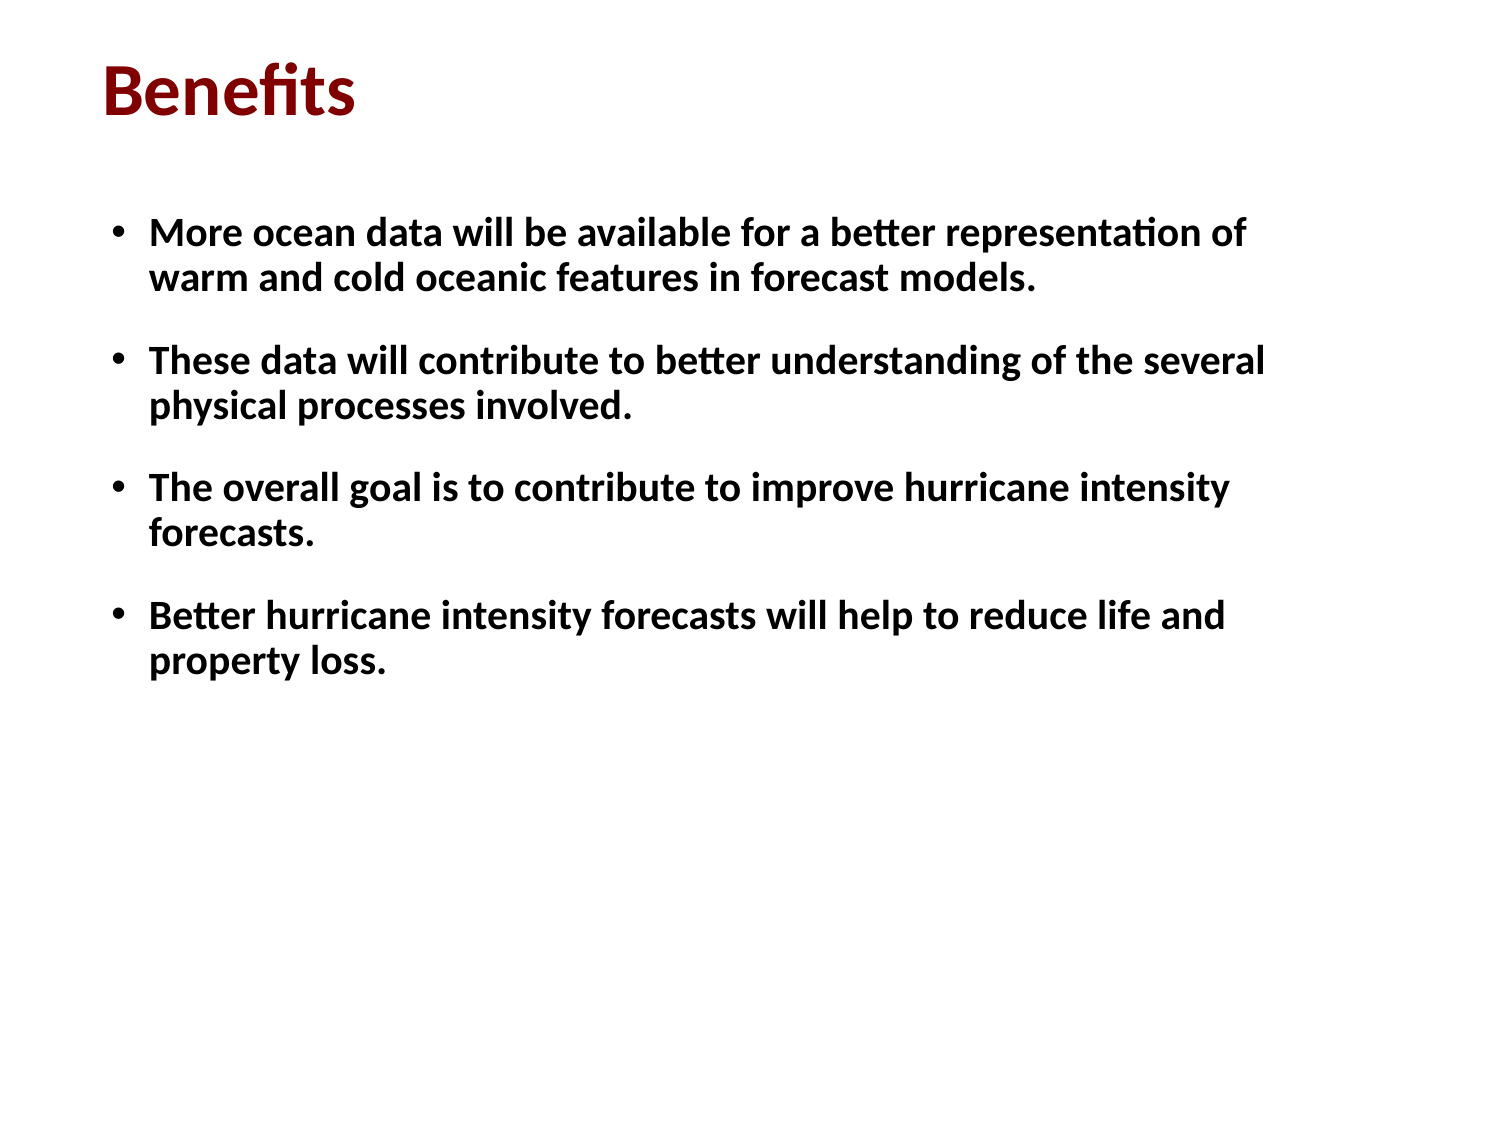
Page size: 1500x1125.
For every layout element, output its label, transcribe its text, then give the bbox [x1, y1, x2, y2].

text_box More ocean data will be available for a better representation of warm and cold oceanic features in forecast models. These data will contribute to better understanding of the several physical processes involved. The overall goal is to contribute to improve hurricane intensity forecasts. Better hurricane intensity forecasts will help to reduce life and property loss. [96, 203, 1363, 774]
title Benefits [100, 35, 486, 136]
